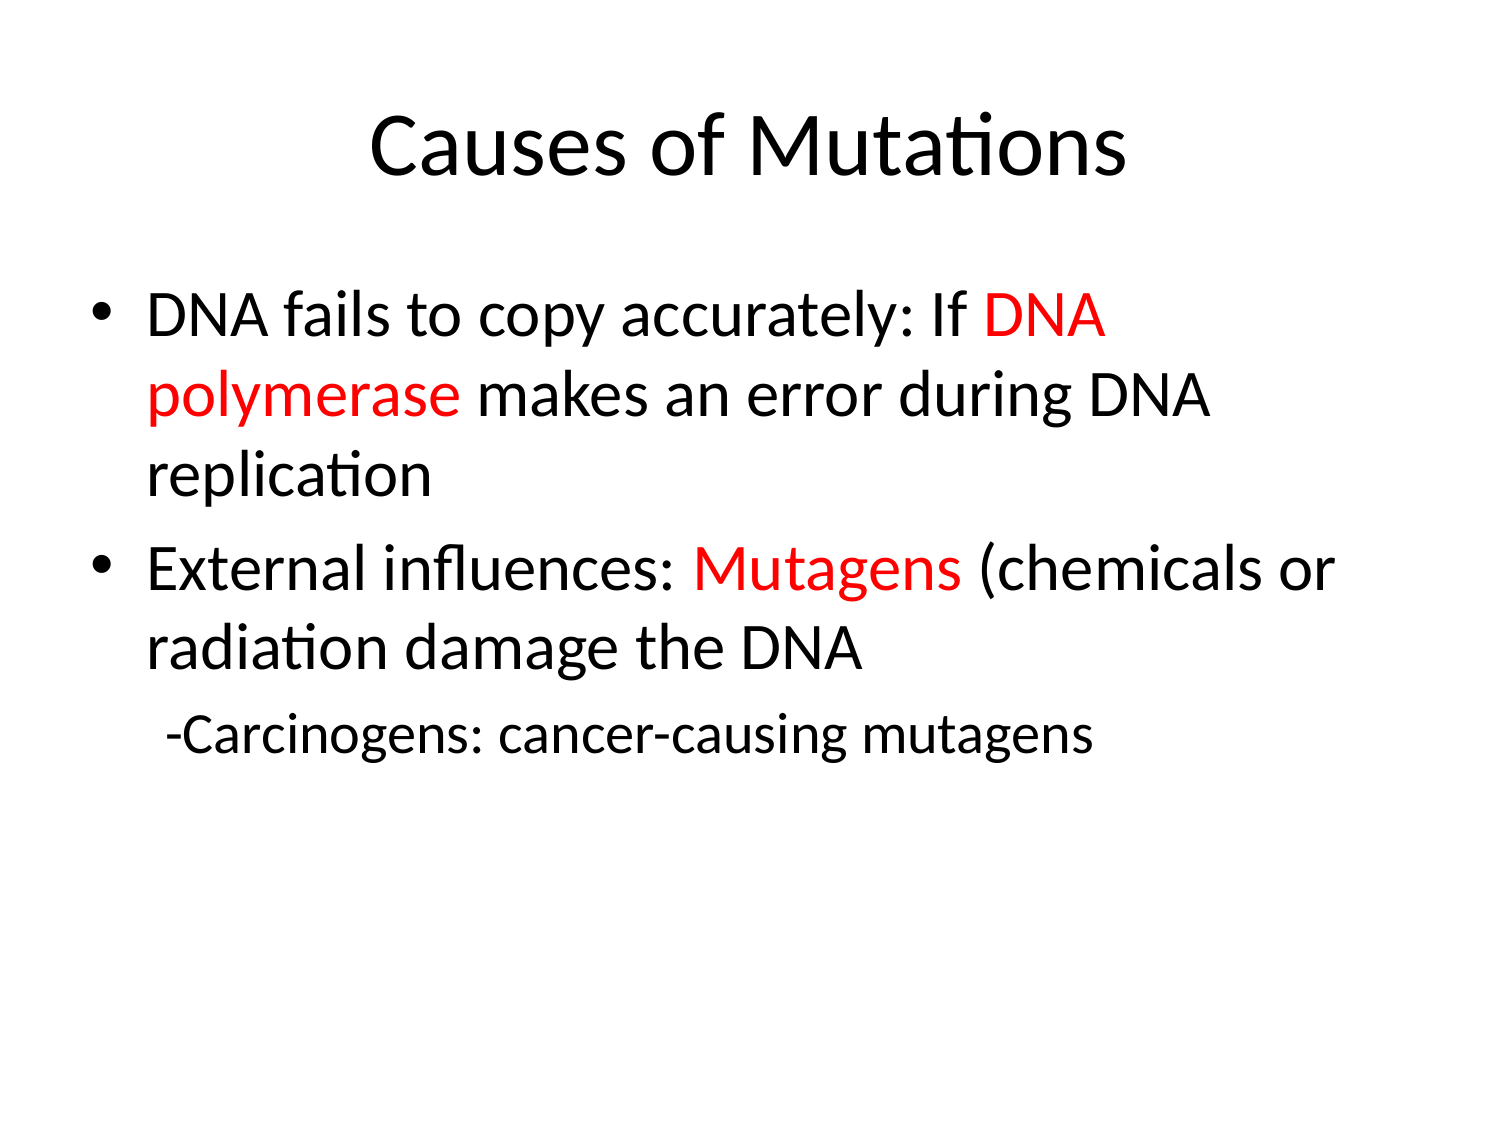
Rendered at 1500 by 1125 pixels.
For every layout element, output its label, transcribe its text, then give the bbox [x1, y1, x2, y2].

title Causes of Mutations [74, 44, 1426, 233]
list DNA fails to copy accurately: If DNA polymerase makes an error during DNA replication External influences: Mutagens (chemicals or radiation damage the DNA -Carcinogens: cancer-causing mutagens [74, 262, 1426, 1006]
